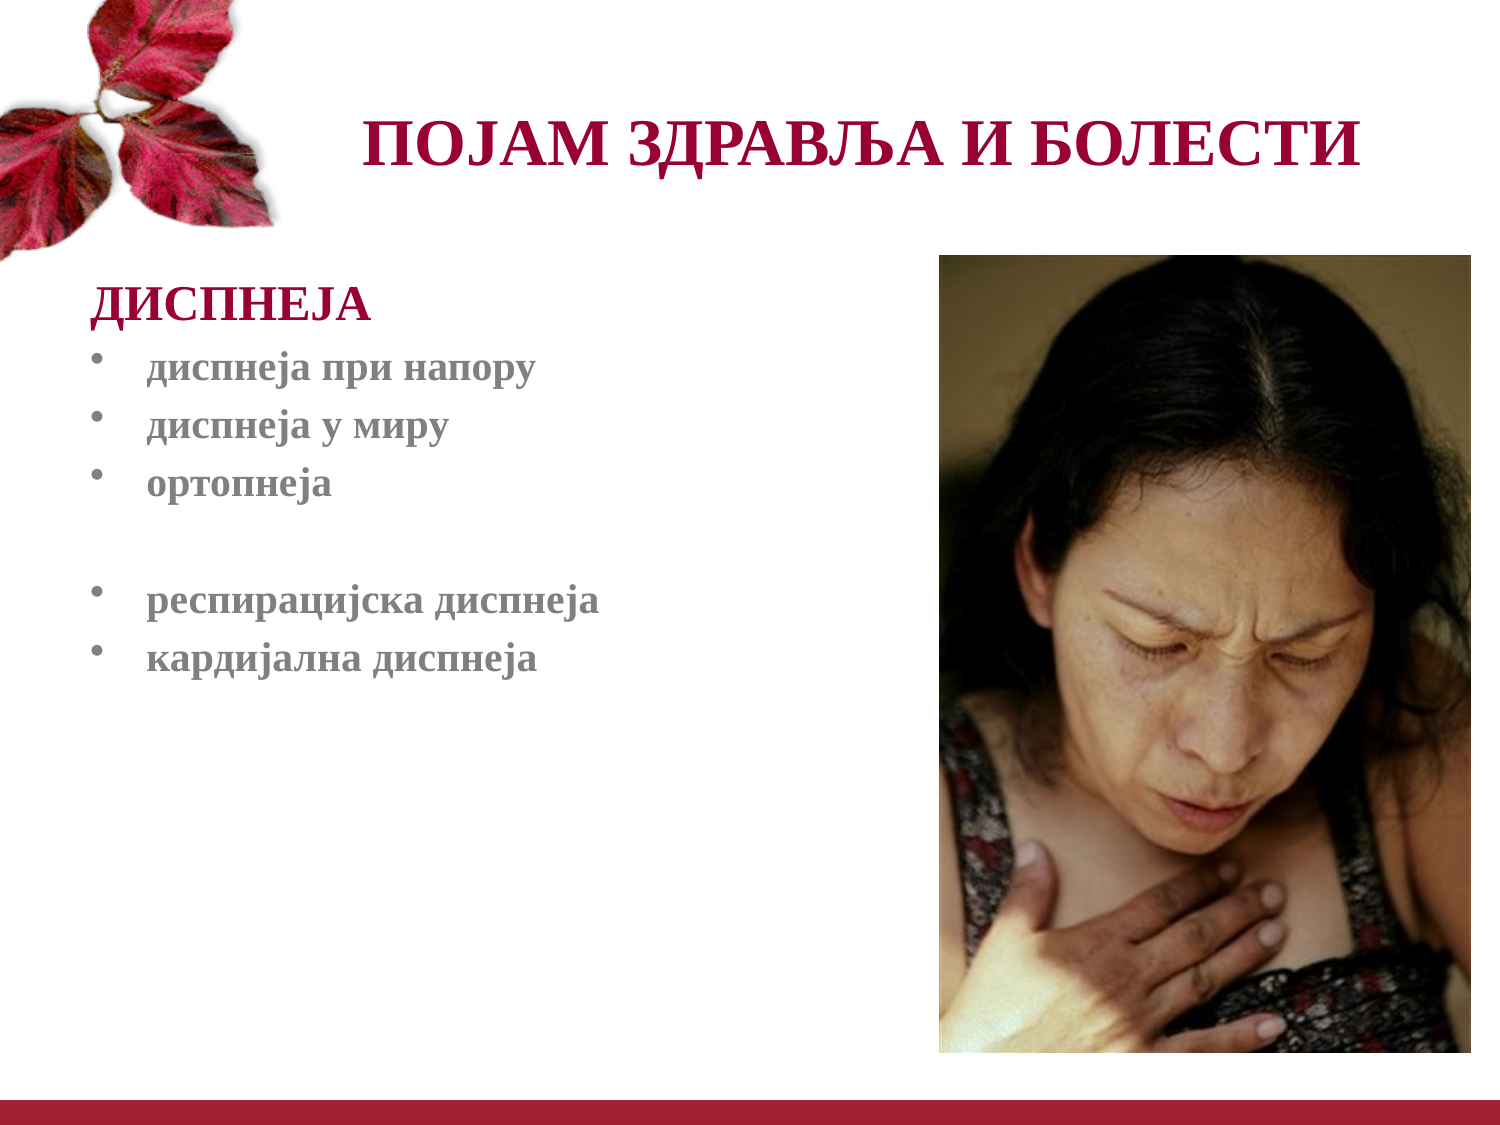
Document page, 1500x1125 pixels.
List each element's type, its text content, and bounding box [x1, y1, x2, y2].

title ПОЈАМ ЗДРАВЉА И БОЛЕСТИ [289, 44, 1436, 233]
list ДИСПНЕЈА диспнеја при напору диспнеја у миру ортопнеја респирацијска диспнеја кардијална диспнеја [74, 262, 933, 1006]
picture [0, 0, 295, 273]
picture [938, 255, 1471, 1053]
